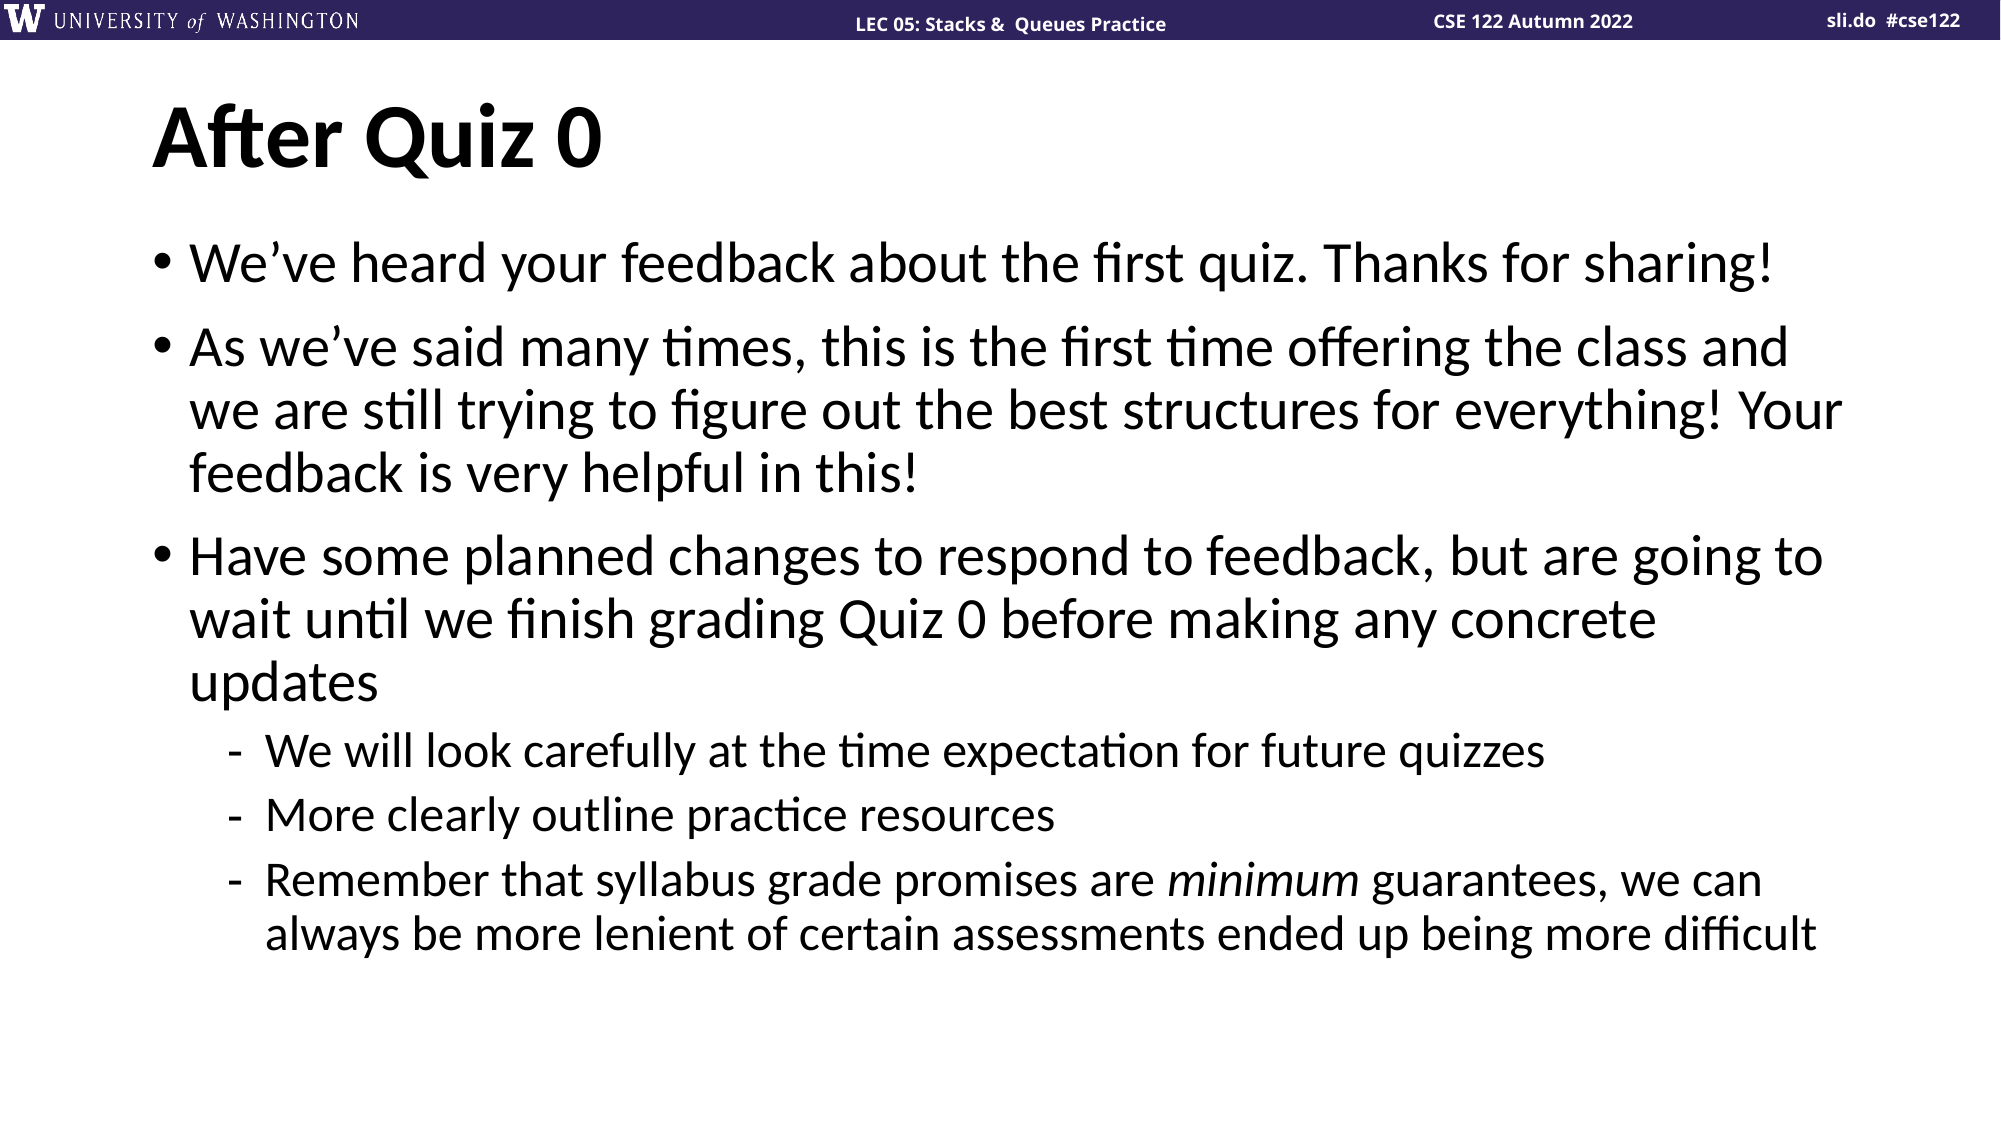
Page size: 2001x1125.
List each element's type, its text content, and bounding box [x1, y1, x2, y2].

list We’ve heard your feedback about the first quiz. Thanks for sharing! As we’ve said many times, this is the first time offering the class and we are still trying to figure out the best structures for everything! Your feedback is very helpful in this! Have some planned changes to respond to feedback, but are going to wait until we finish grading Quiz 0 before making any concrete updates We will look carefully at the time expectation for future quizzes More clearly outline practice resources Remember that syllabus grade promises are minimum guarantees, we can always be more lenient of certain assessments ended up being more difficult [137, 224, 1863, 1014]
title After Quiz 0 [137, 74, 1863, 200]
picture [4, 4, 358, 33]
